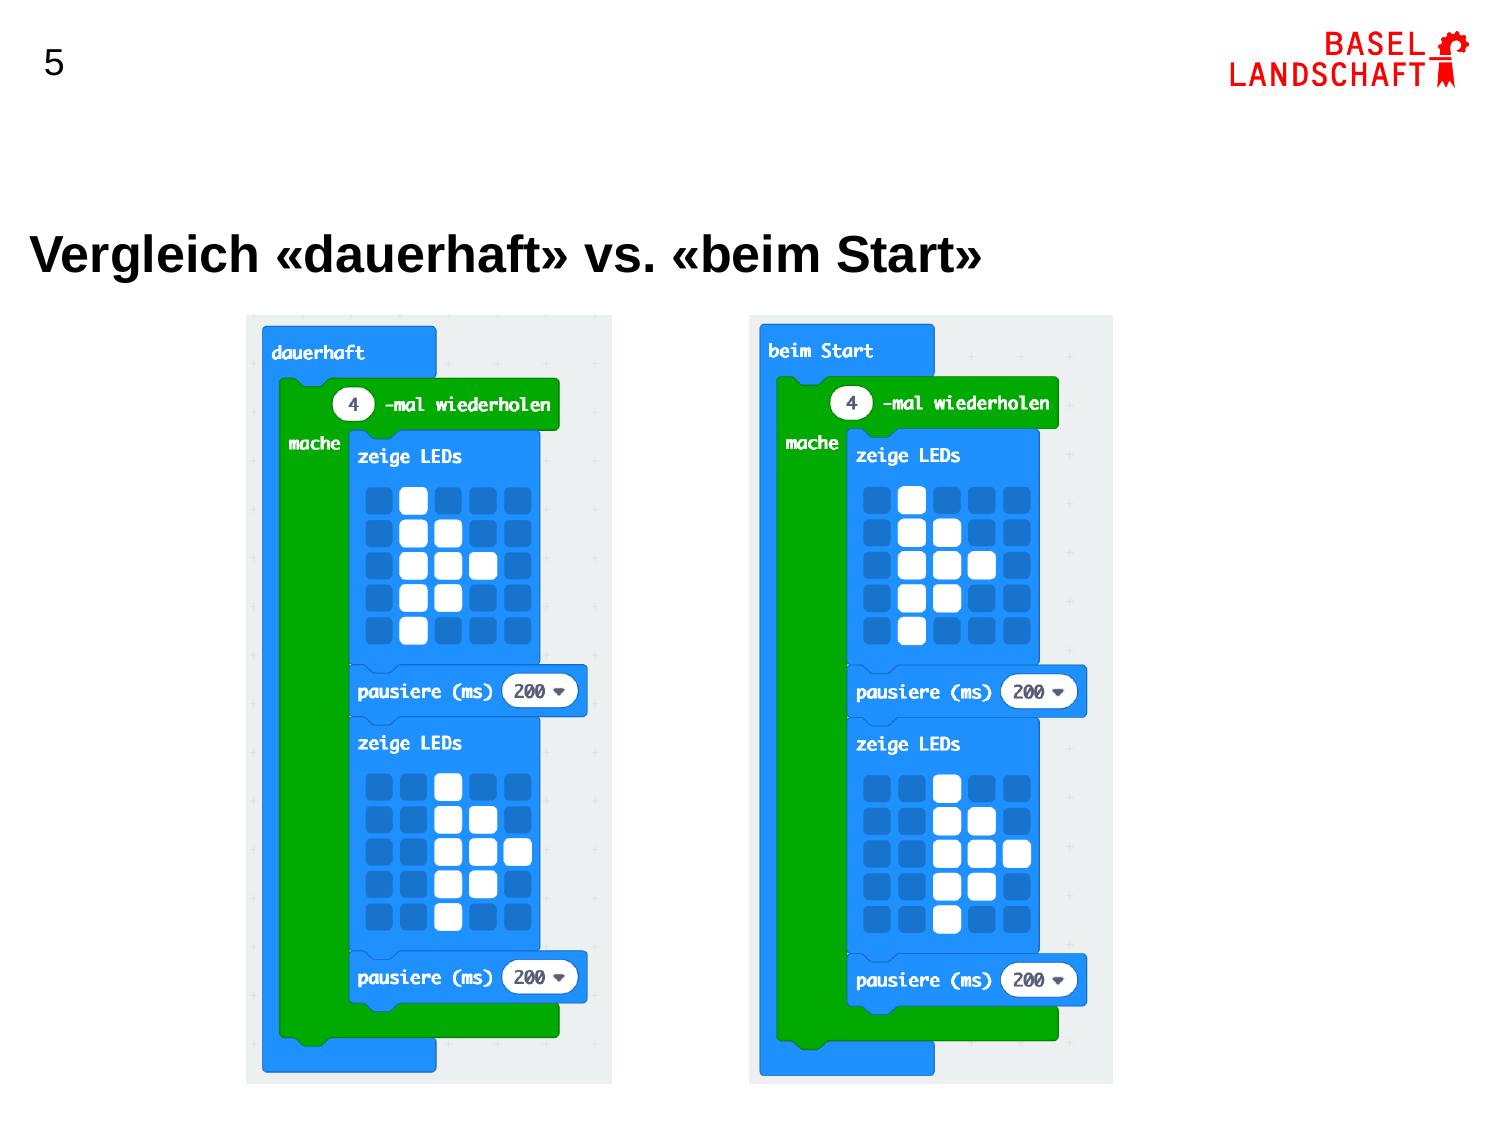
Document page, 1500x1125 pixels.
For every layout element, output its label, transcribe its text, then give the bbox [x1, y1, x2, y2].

slide_number 5 [29, 30, 164, 91]
title Vergleich «dauerhaft» vs. «beim Start» [29, 159, 1471, 281]
picture [749, 315, 1113, 1084]
picture [246, 315, 612, 1084]
picture [819, 31, 1469, 159]
